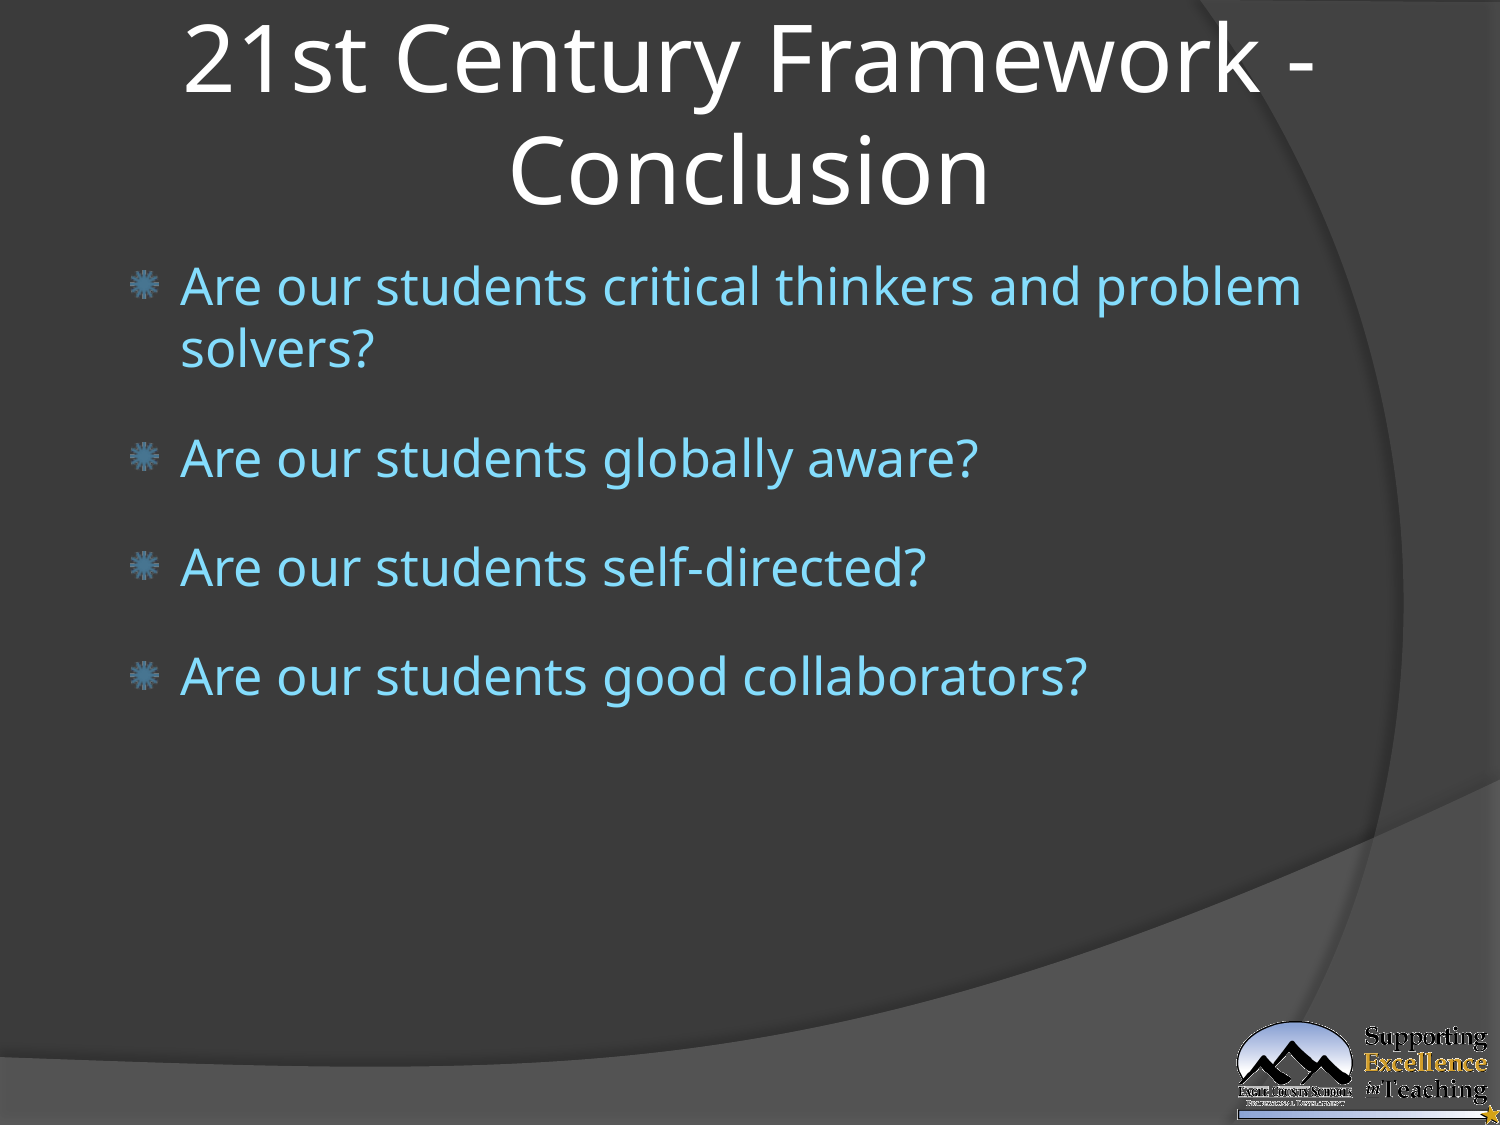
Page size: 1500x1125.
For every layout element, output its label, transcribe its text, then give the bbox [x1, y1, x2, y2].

title 21st Century Framework - Conclusion [30, 0, 1470, 252]
list Are our students critical thinkers and problem solvers? Are our students globally aware? Are our students self-directed? Are our students good collaborators? [120, 159, 1380, 800]
picture [1236, 1020, 1500, 1125]
picture [130, 442, 159, 471]
picture [130, 551, 159, 580]
picture [130, 270, 159, 299]
picture [130, 661, 159, 690]
